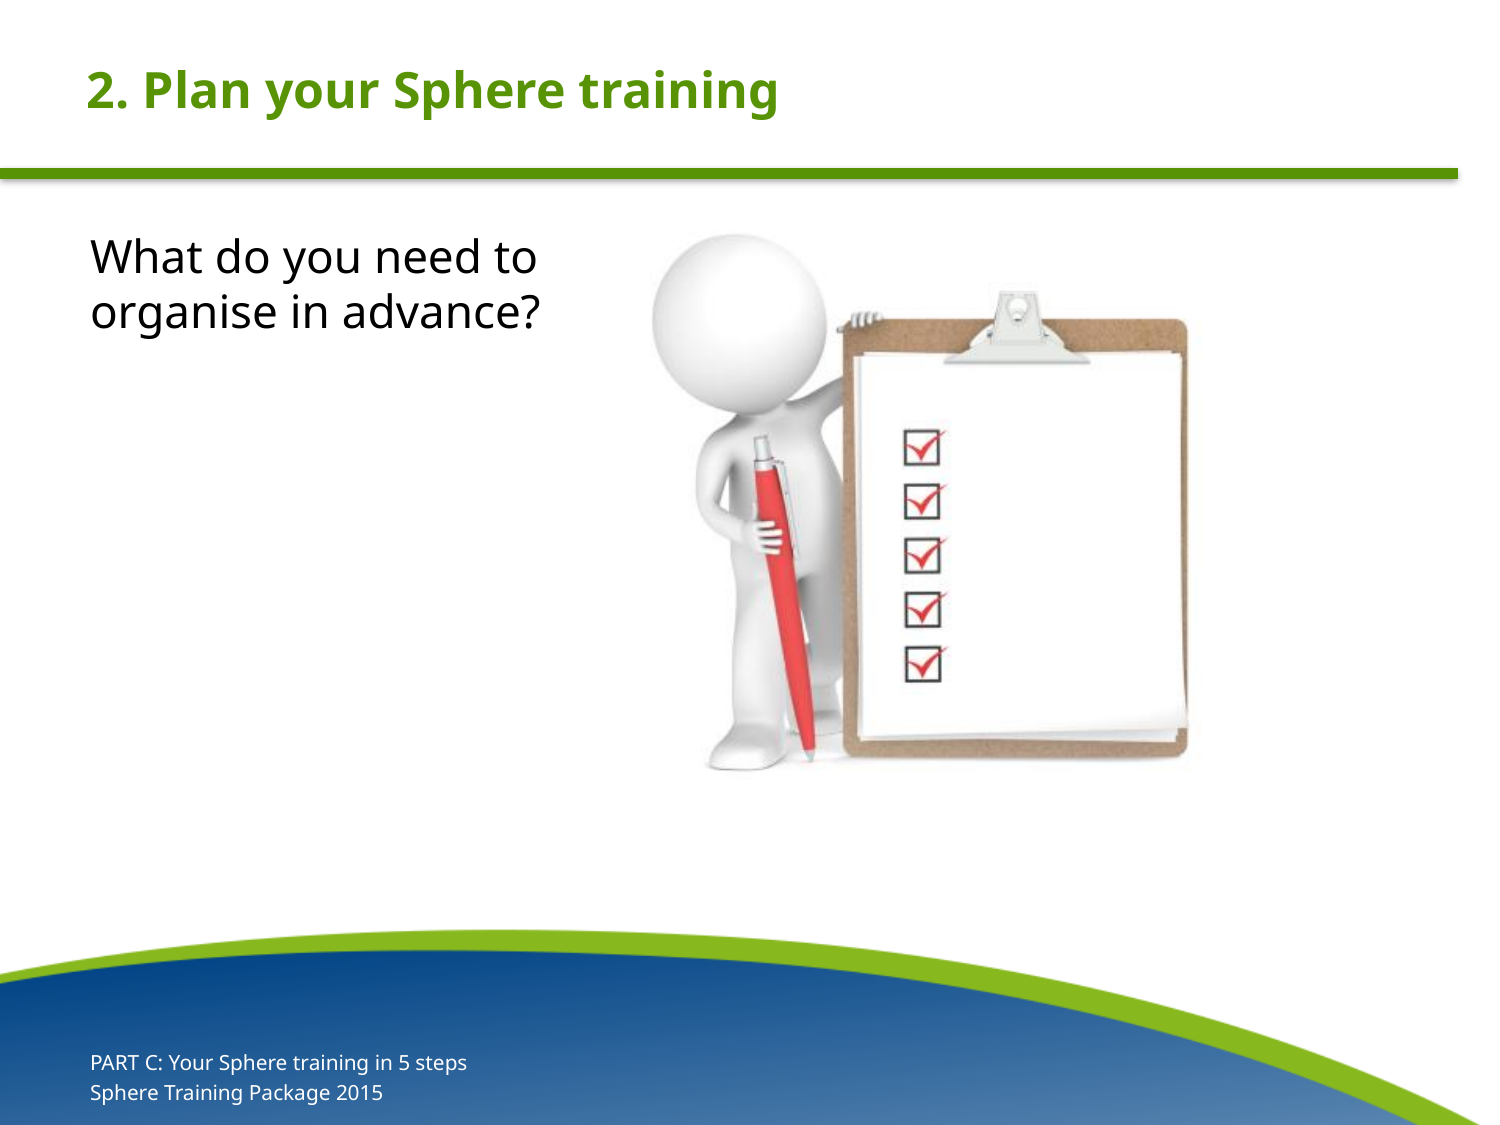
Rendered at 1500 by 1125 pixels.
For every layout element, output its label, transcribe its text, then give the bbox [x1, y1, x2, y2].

list What do you need to organise in advance? [75, 219, 625, 583]
title 2. Plan your Sphere training [75, 0, 1425, 178]
picture [626, 219, 1218, 780]
picture [0, 927, 1500, 1125]
text_box PART C: Your Sphere training in 5 steps Sphere Training Package 2015 [74, 1038, 1109, 1111]
